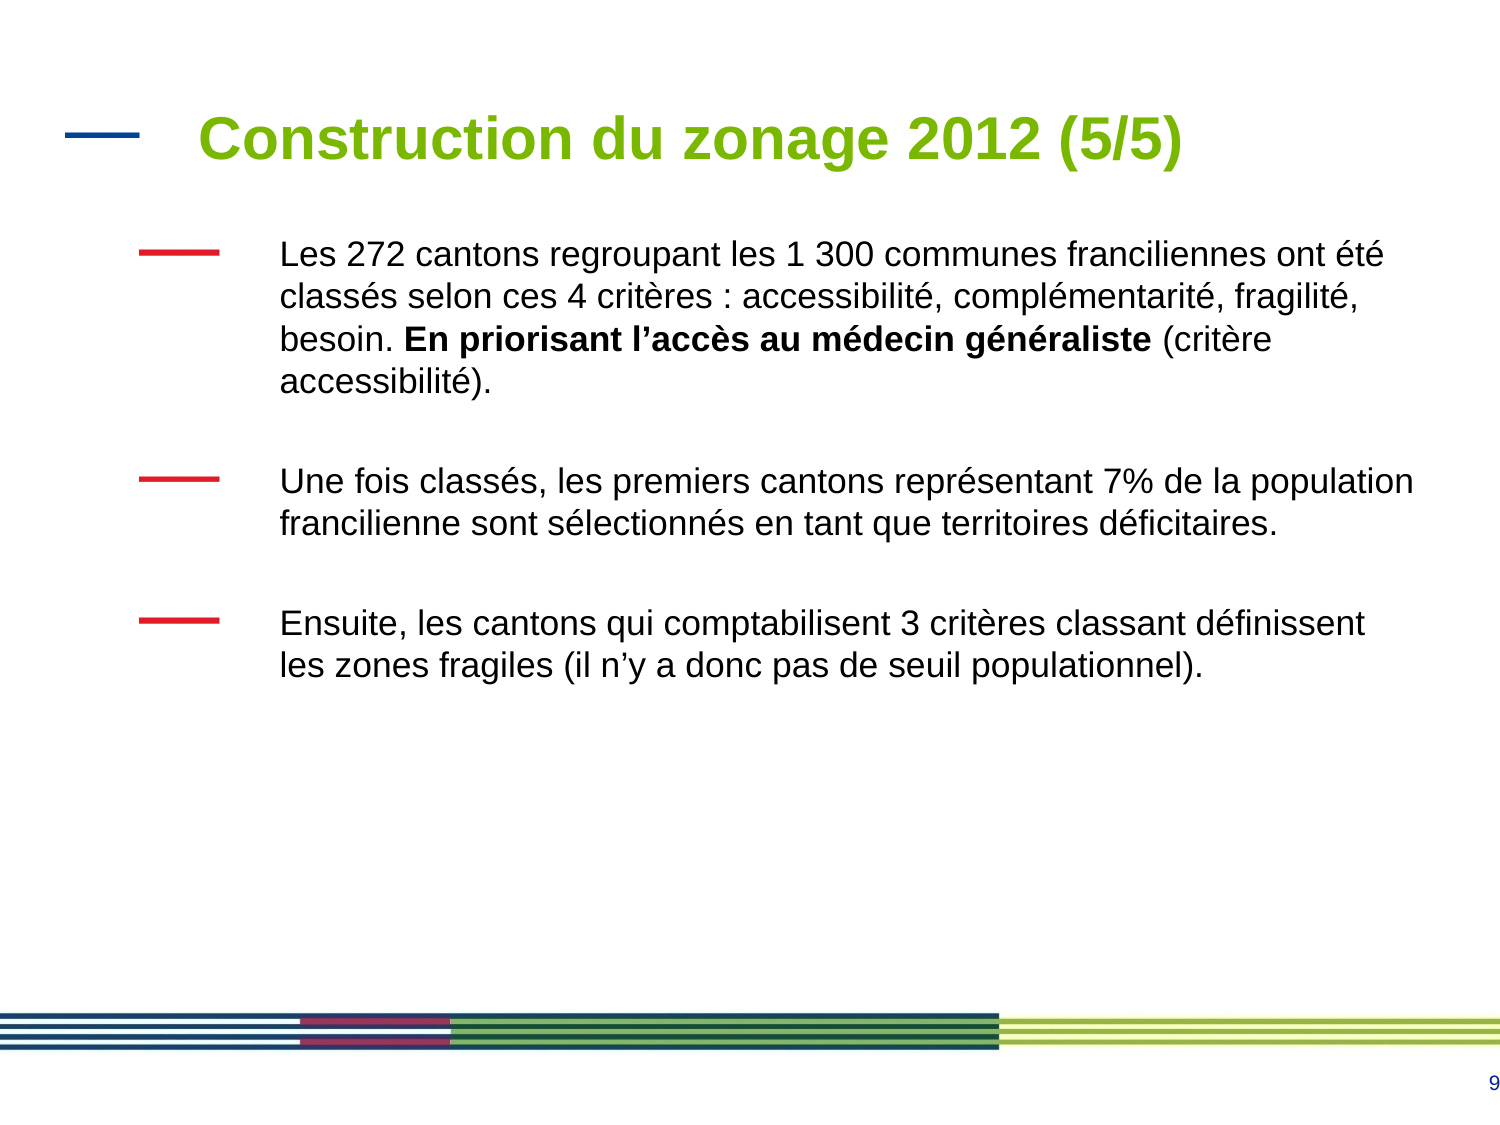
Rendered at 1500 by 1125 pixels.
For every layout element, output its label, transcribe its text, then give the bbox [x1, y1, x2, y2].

picture [138, 613, 220, 628]
text_box Construction du zonage 2012 (5/5) [49, 91, 1388, 279]
picture [0, 999, 1500, 1063]
picture [138, 472, 220, 486]
text_box Les 272 cantons regroupant les 1 300 communes franciliennes ont été classés selon ces 4 critères : accessibilité, complémentarité, fragilité, besoin. En priorisant l’accès au médecin généraliste (critère accessibilité). Une fois classés, les premiers cantons représentant 7% de la population francilienne sont sélectionnés en tant que territoires déficitaires. Ensuite, les cantons qui comptabilisent 3 critères classant définissent les zones fragiles (il n’y a donc pas de seuil populationnel). [123, 223, 1435, 898]
picture [64, 128, 140, 142]
